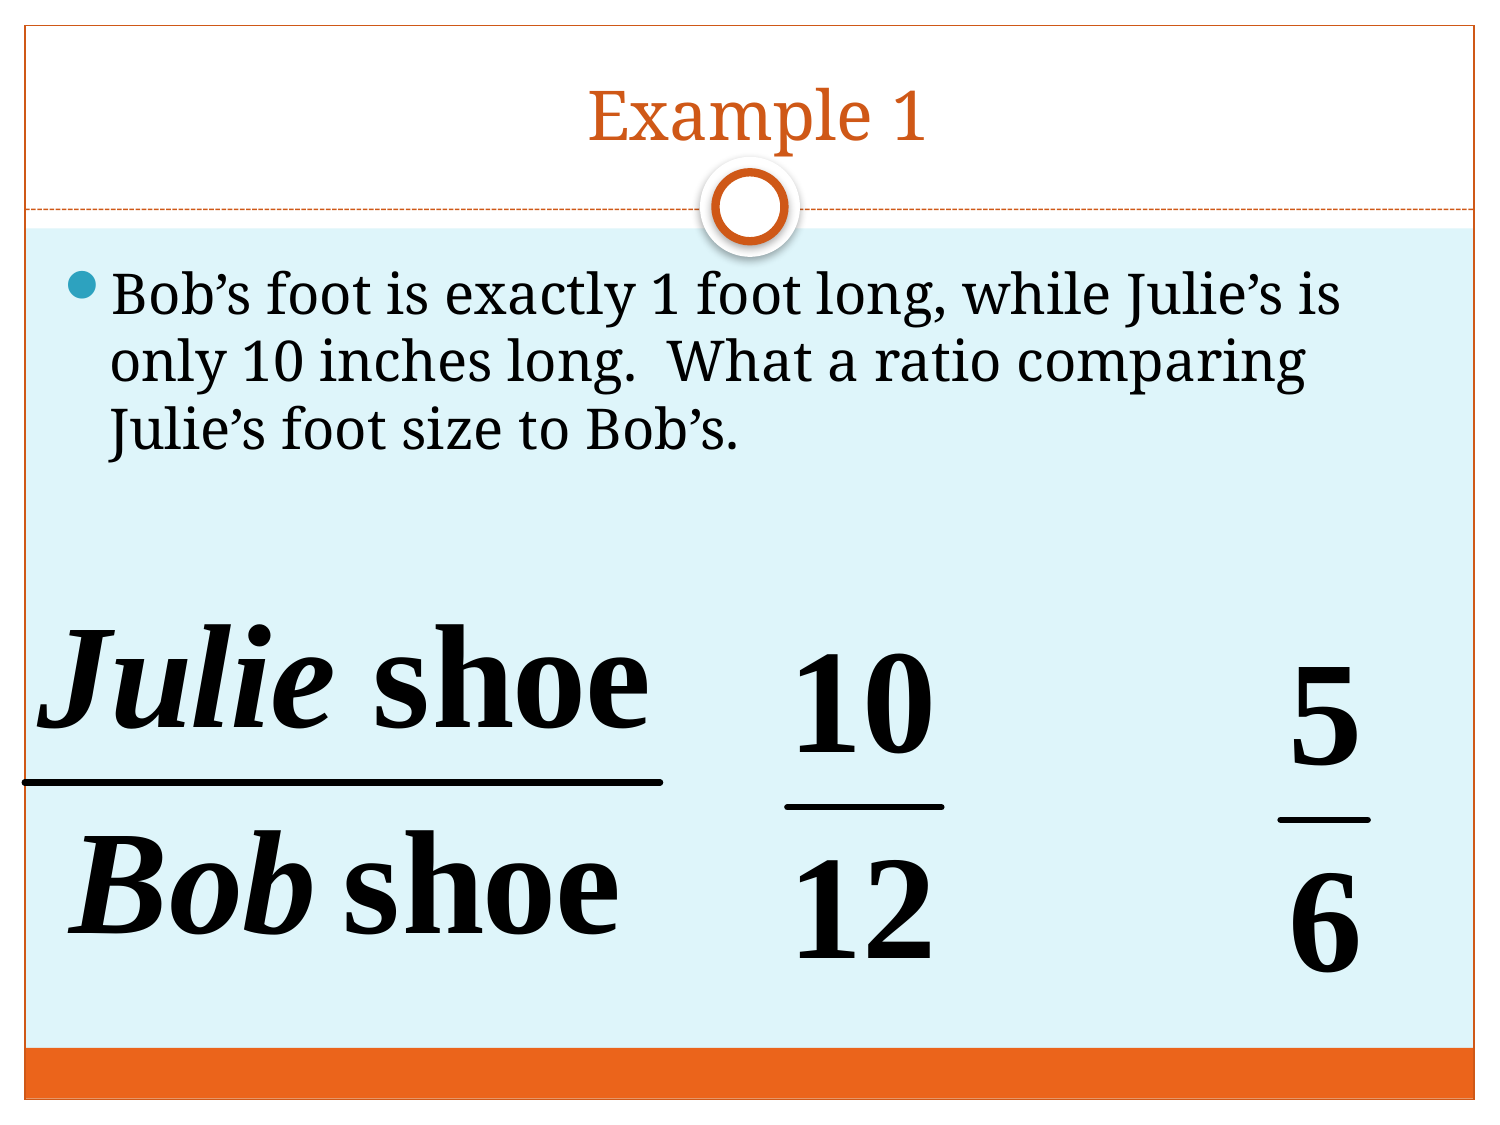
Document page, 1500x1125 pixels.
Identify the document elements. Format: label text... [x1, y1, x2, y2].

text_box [0, 574, 691, 970]
title Example 1 [49, 37, 1450, 162]
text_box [1255, 612, 1405, 1008]
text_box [762, 599, 973, 995]
list Bob’s foot is exactly 1 foot long, while Julie’s is only 10 inches long. What a ratio comparing Julie’s foot size to Bob’s. [49, 250, 1445, 1001]
